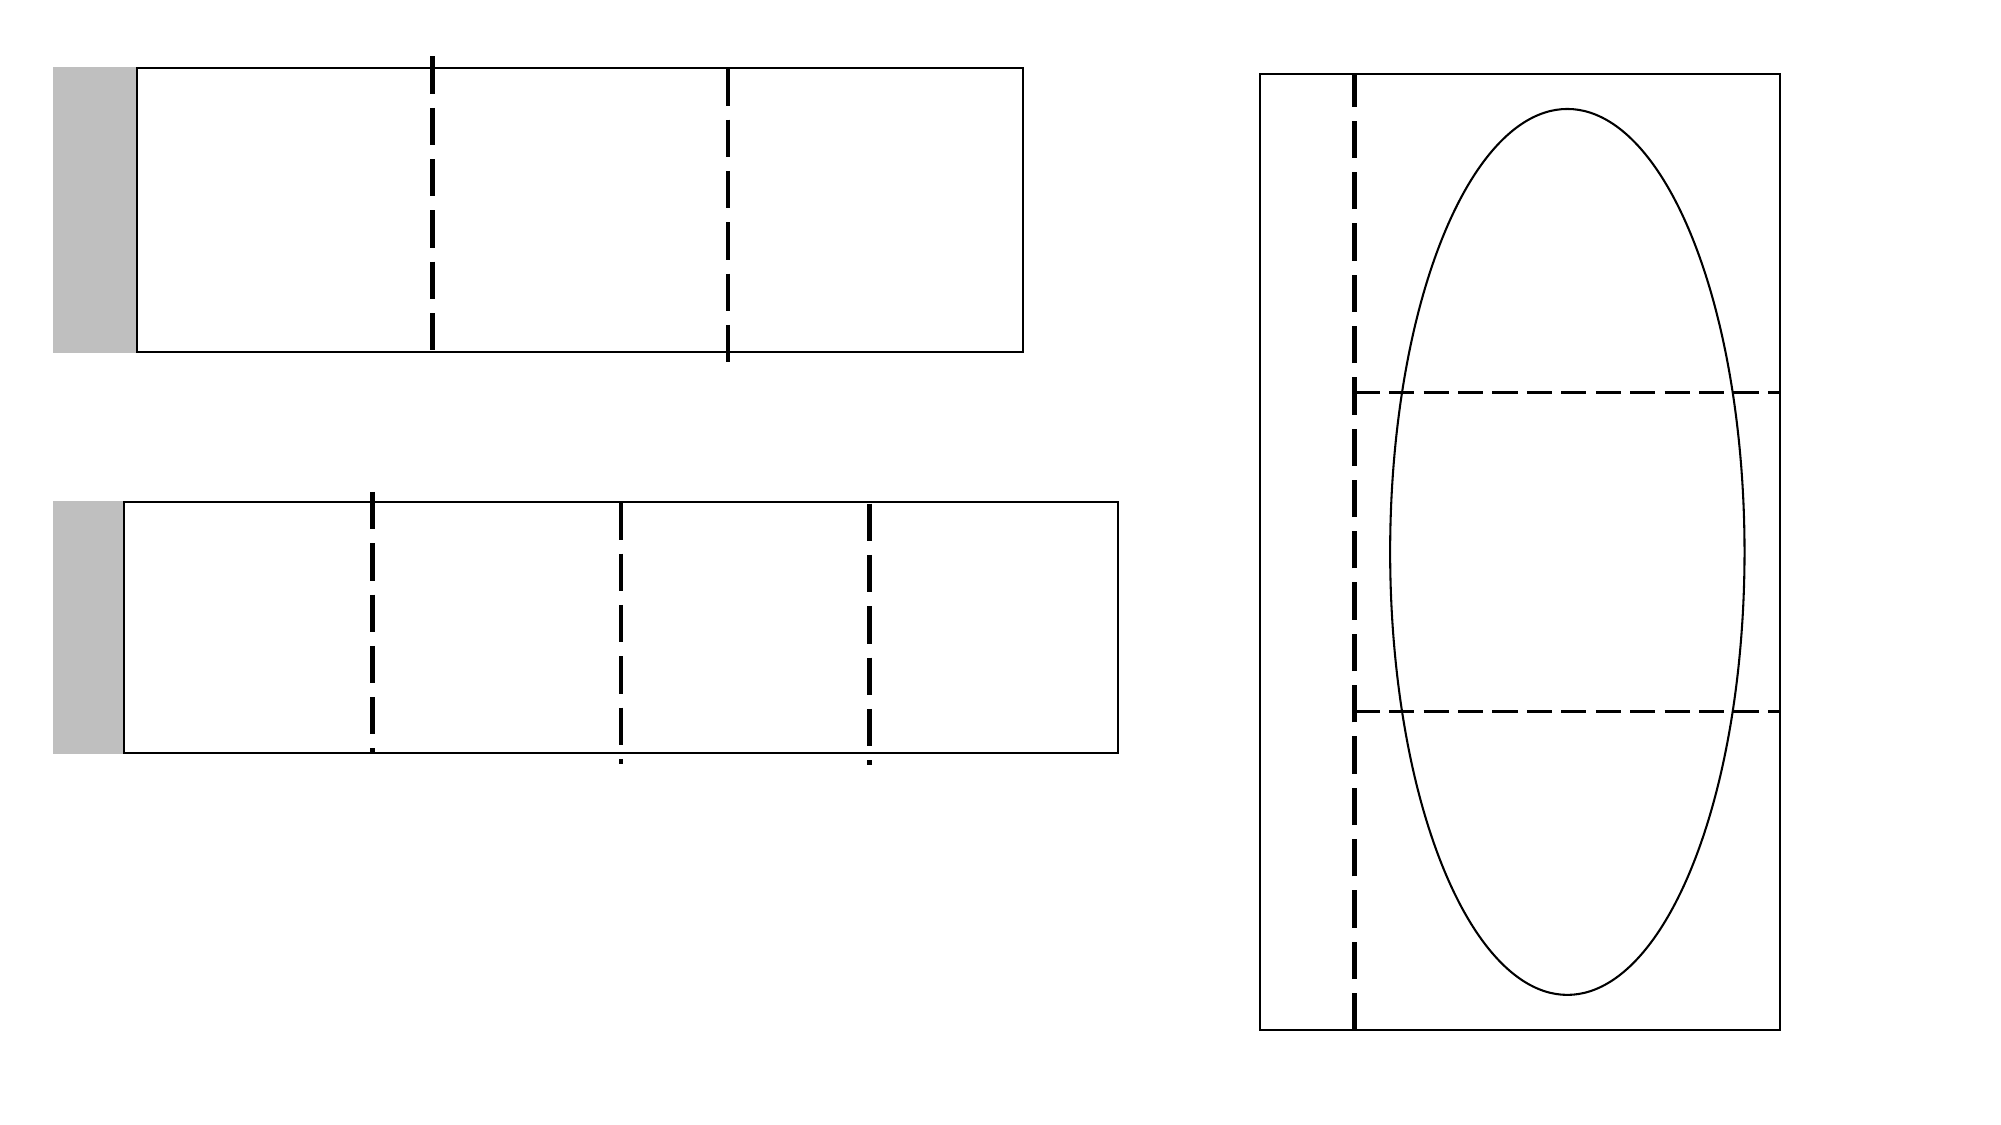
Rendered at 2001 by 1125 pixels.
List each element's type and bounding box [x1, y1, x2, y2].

text_box [54, 491, 1041, 765]
text_box [54, 56, 1024, 364]
text_box [1041, 292, 1999, 812]
